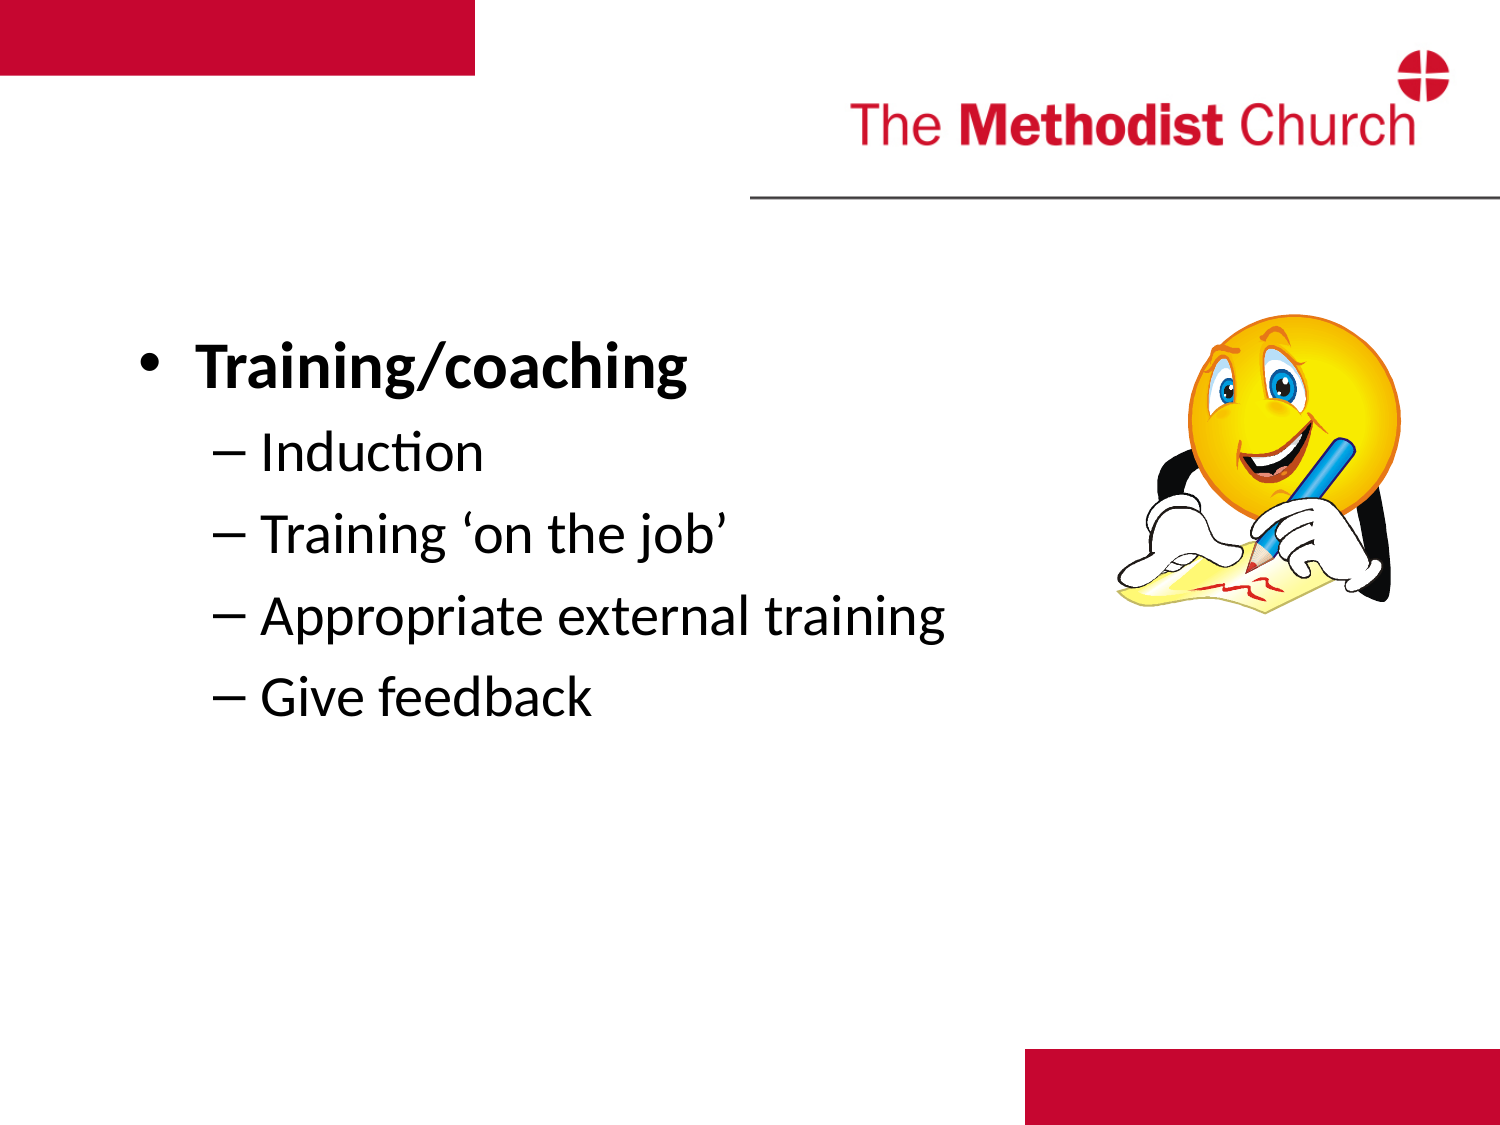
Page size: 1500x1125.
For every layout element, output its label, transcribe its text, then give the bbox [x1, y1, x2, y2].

list Training/coaching Induction Training ‘on the job’ Appropriate external training Give feedback [123, 314, 1425, 1005]
picture [1115, 314, 1402, 615]
picture [750, 0, 1500, 216]
